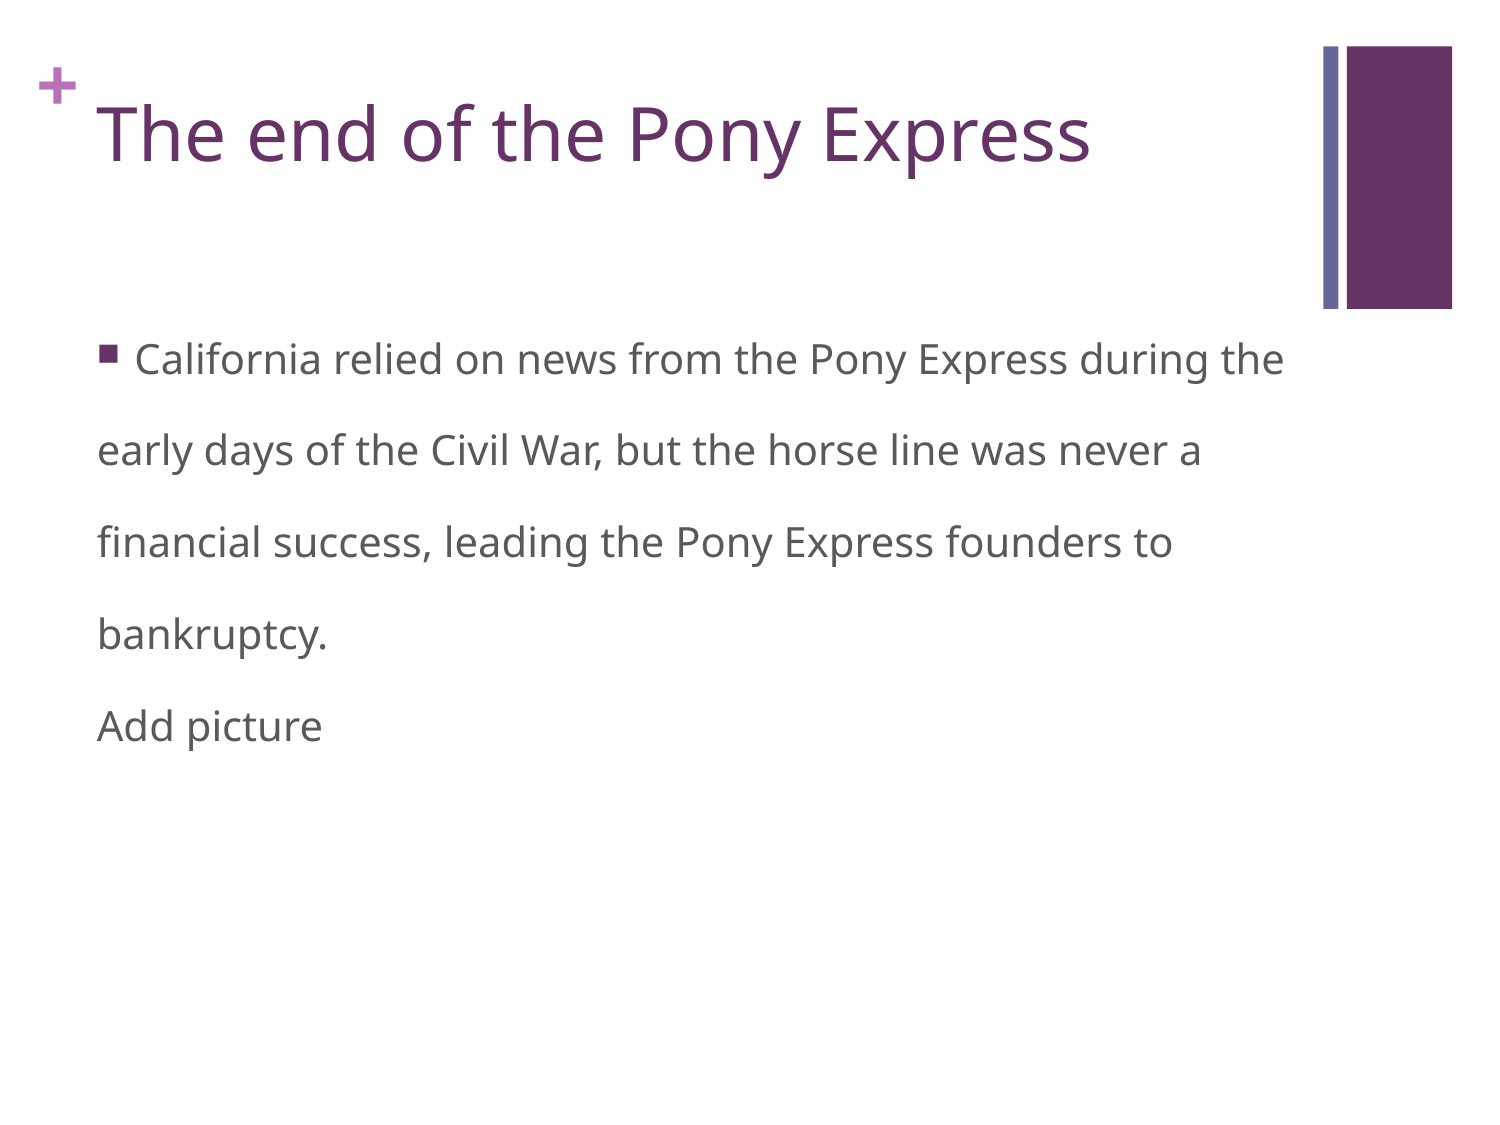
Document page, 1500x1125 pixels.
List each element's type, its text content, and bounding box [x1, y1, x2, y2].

title The end of the Pony Express [81, 79, 1322, 263]
list California relied on news from the Pony Express during the early days of the Civil War, but the horse line was never a financial success, leading the Pony Express founders to bankruptcy. Add picture [81, 324, 1322, 1005]
